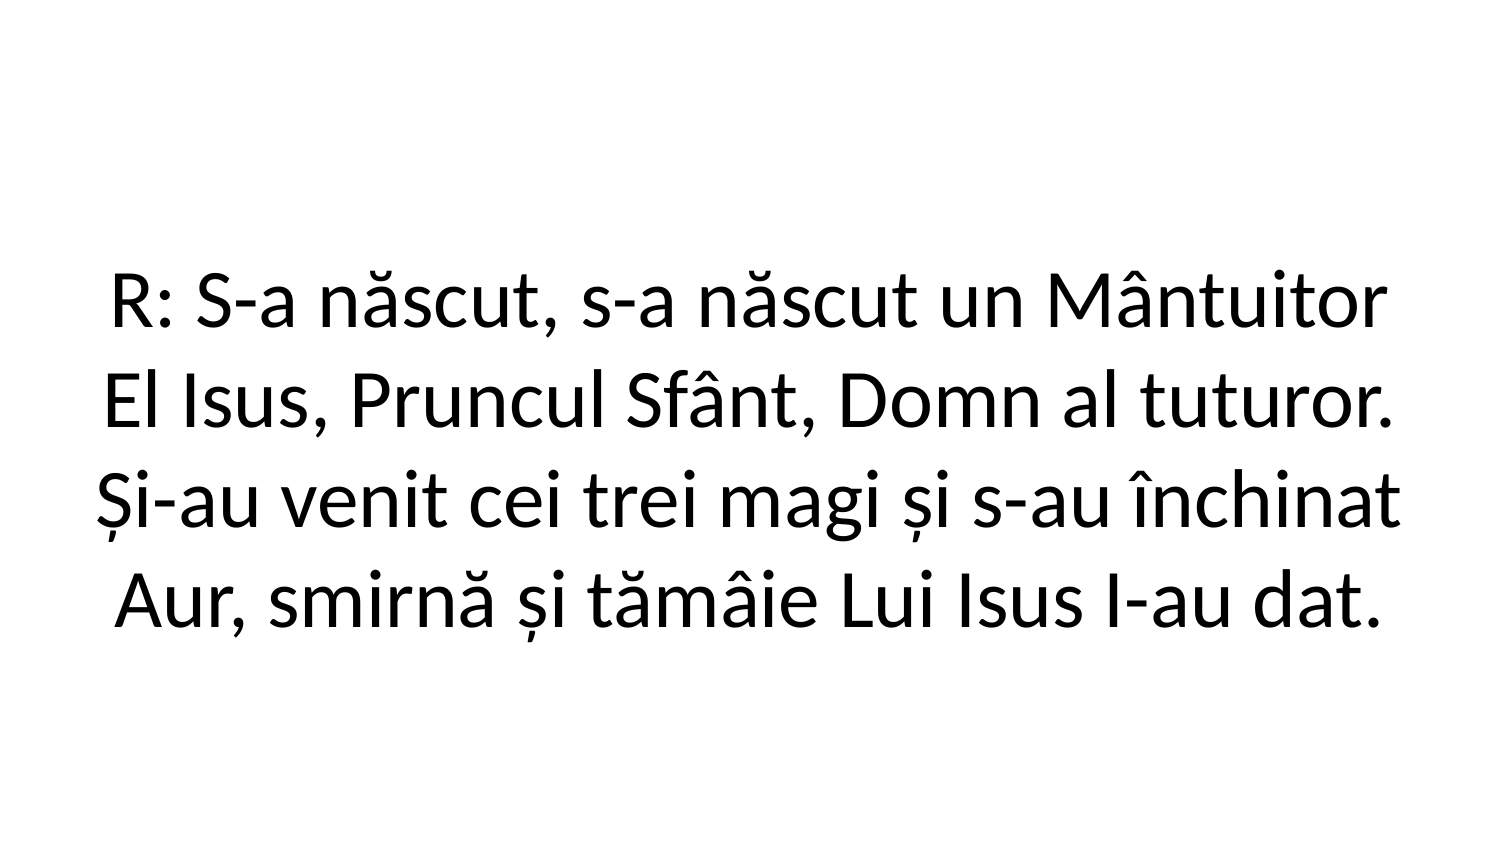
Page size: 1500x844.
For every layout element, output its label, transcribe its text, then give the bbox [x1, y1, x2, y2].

text_box R: S-a născut, s-a născut un Mântuitor El Isus, Pruncul Sfânt, Domn al tuturor. Și-au venit cei trei magi și s-au închinat Aur, smirnă și tămâie Lui Isus I-au dat. [81, 192, 1419, 652]
